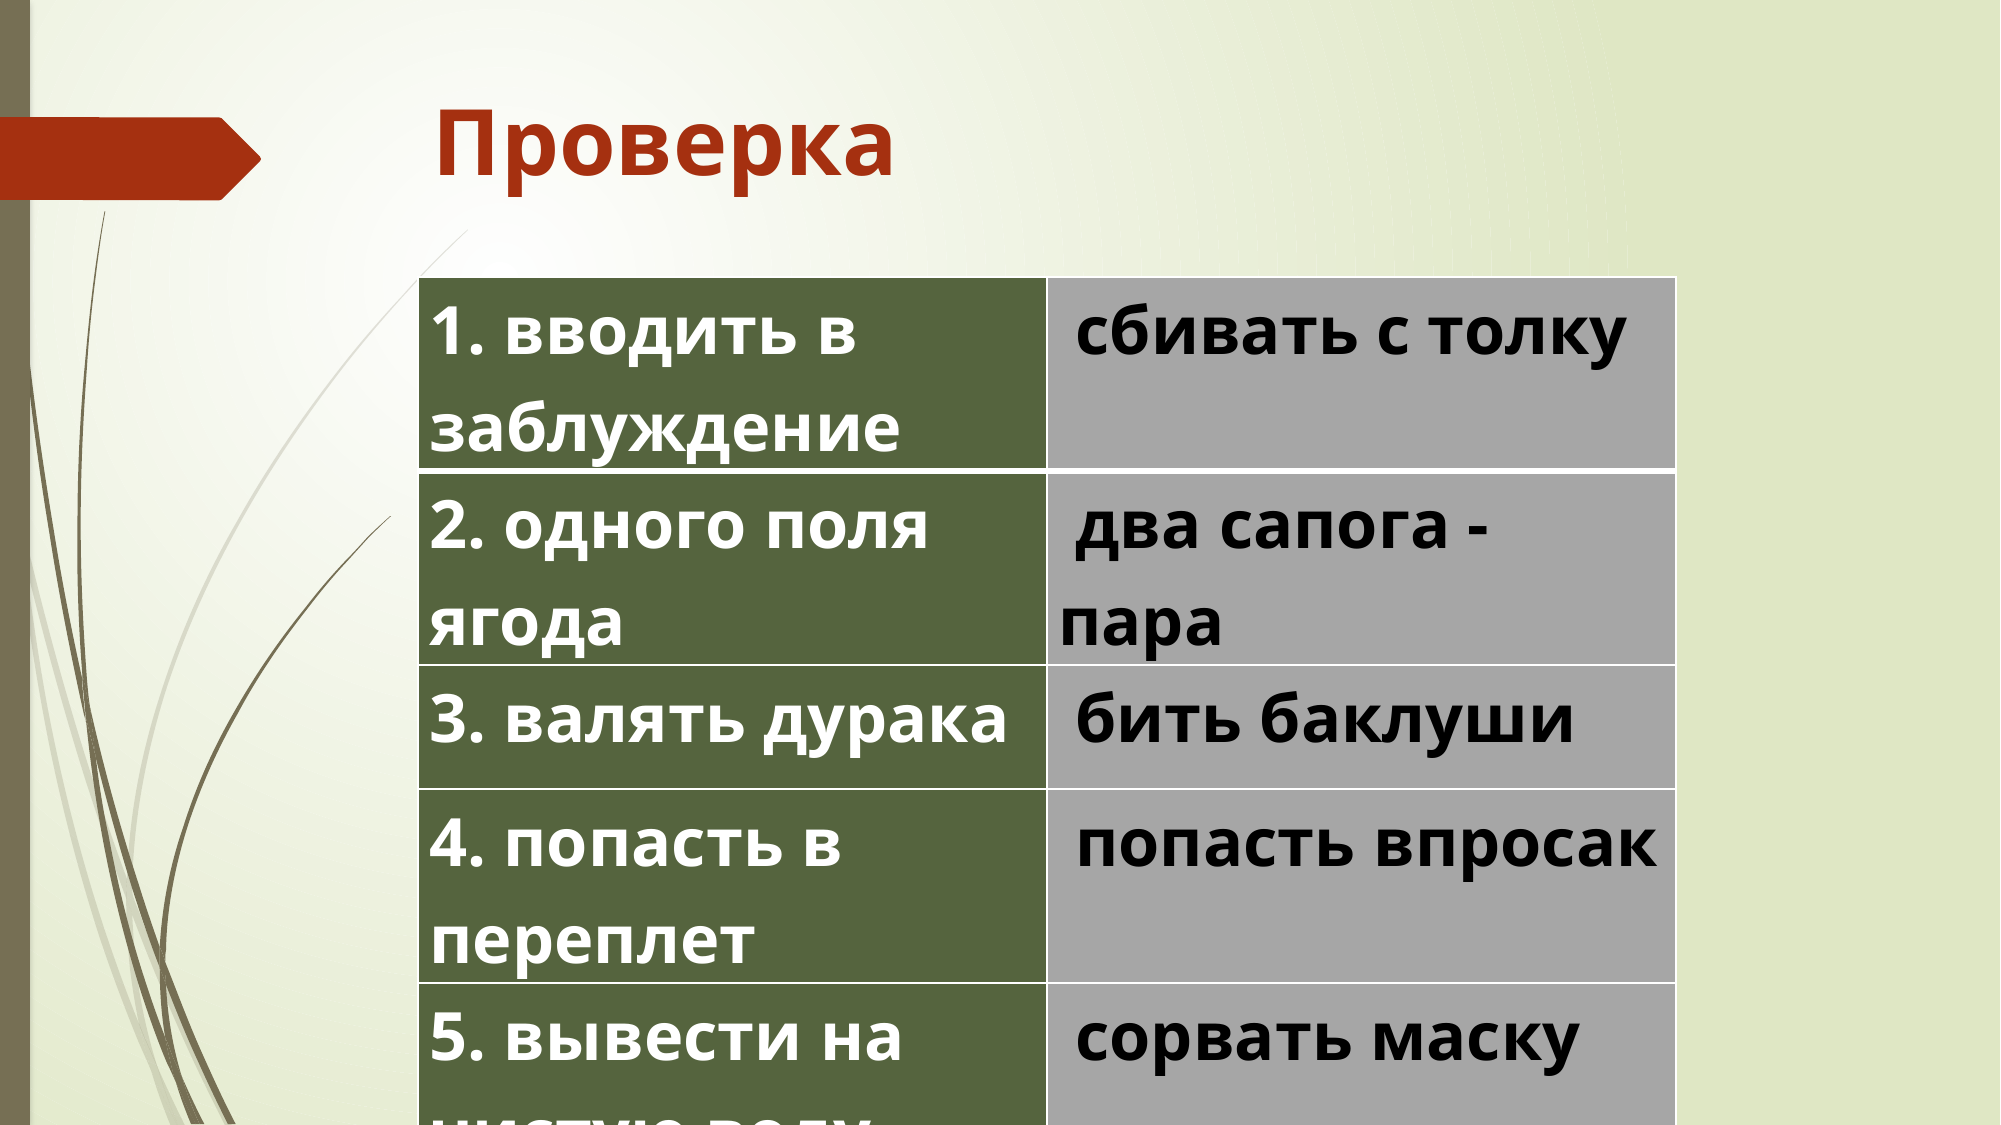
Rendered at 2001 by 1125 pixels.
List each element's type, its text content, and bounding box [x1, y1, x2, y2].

table_header 1. вводить в заблуждение [419, 278, 1046, 468]
table_cell 2. одного поля ягода [419, 474, 1046, 664]
table_cell попасть впросак [1048, 790, 1675, 982]
table_cell 3. валять дурака [419, 666, 1046, 788]
table_cell сорвать маску [1048, 984, 1675, 1125]
table_header сбивать с толку [1048, 278, 1675, 468]
table_cell два сапога - пара [1048, 474, 1675, 664]
table_cell 5. вывести на чистую воду [419, 984, 1046, 1125]
table_cell бить баклуши [1048, 666, 1675, 788]
title Проверка [417, 76, 1880, 233]
table_cell 4. попасть в переплет [419, 790, 1046, 982]
